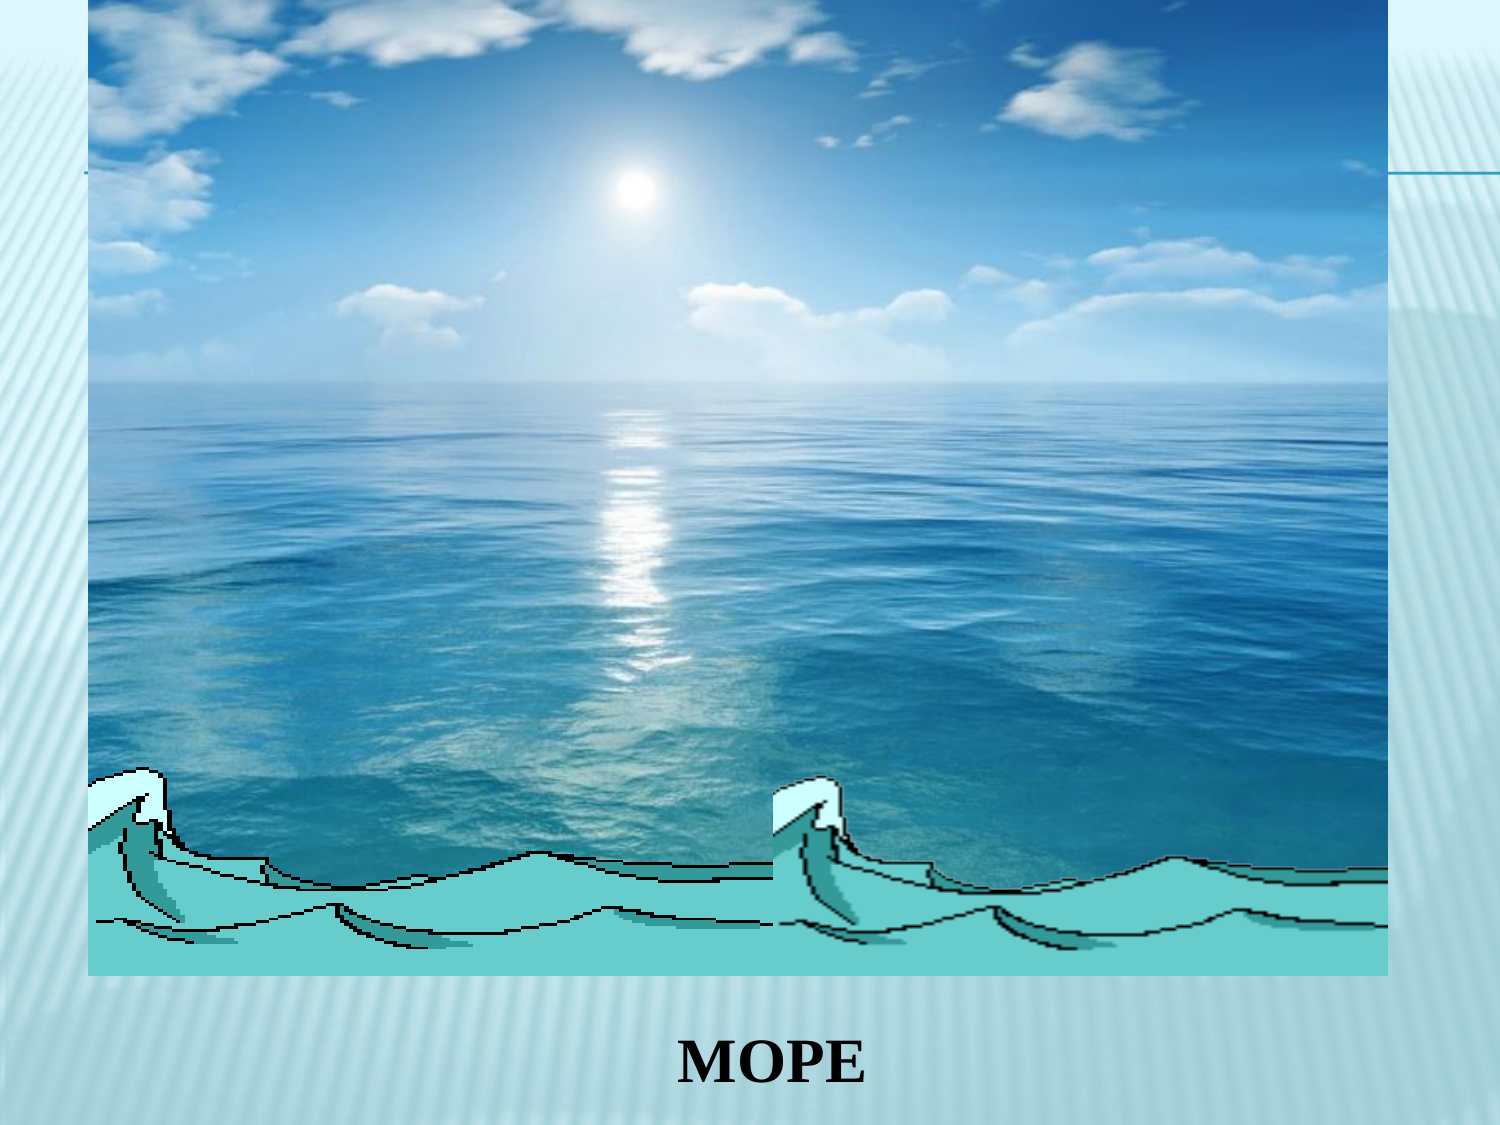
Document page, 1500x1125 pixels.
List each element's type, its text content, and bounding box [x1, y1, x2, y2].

picture [88, 0, 1389, 977]
title море [75, 1011, 1471, 1103]
